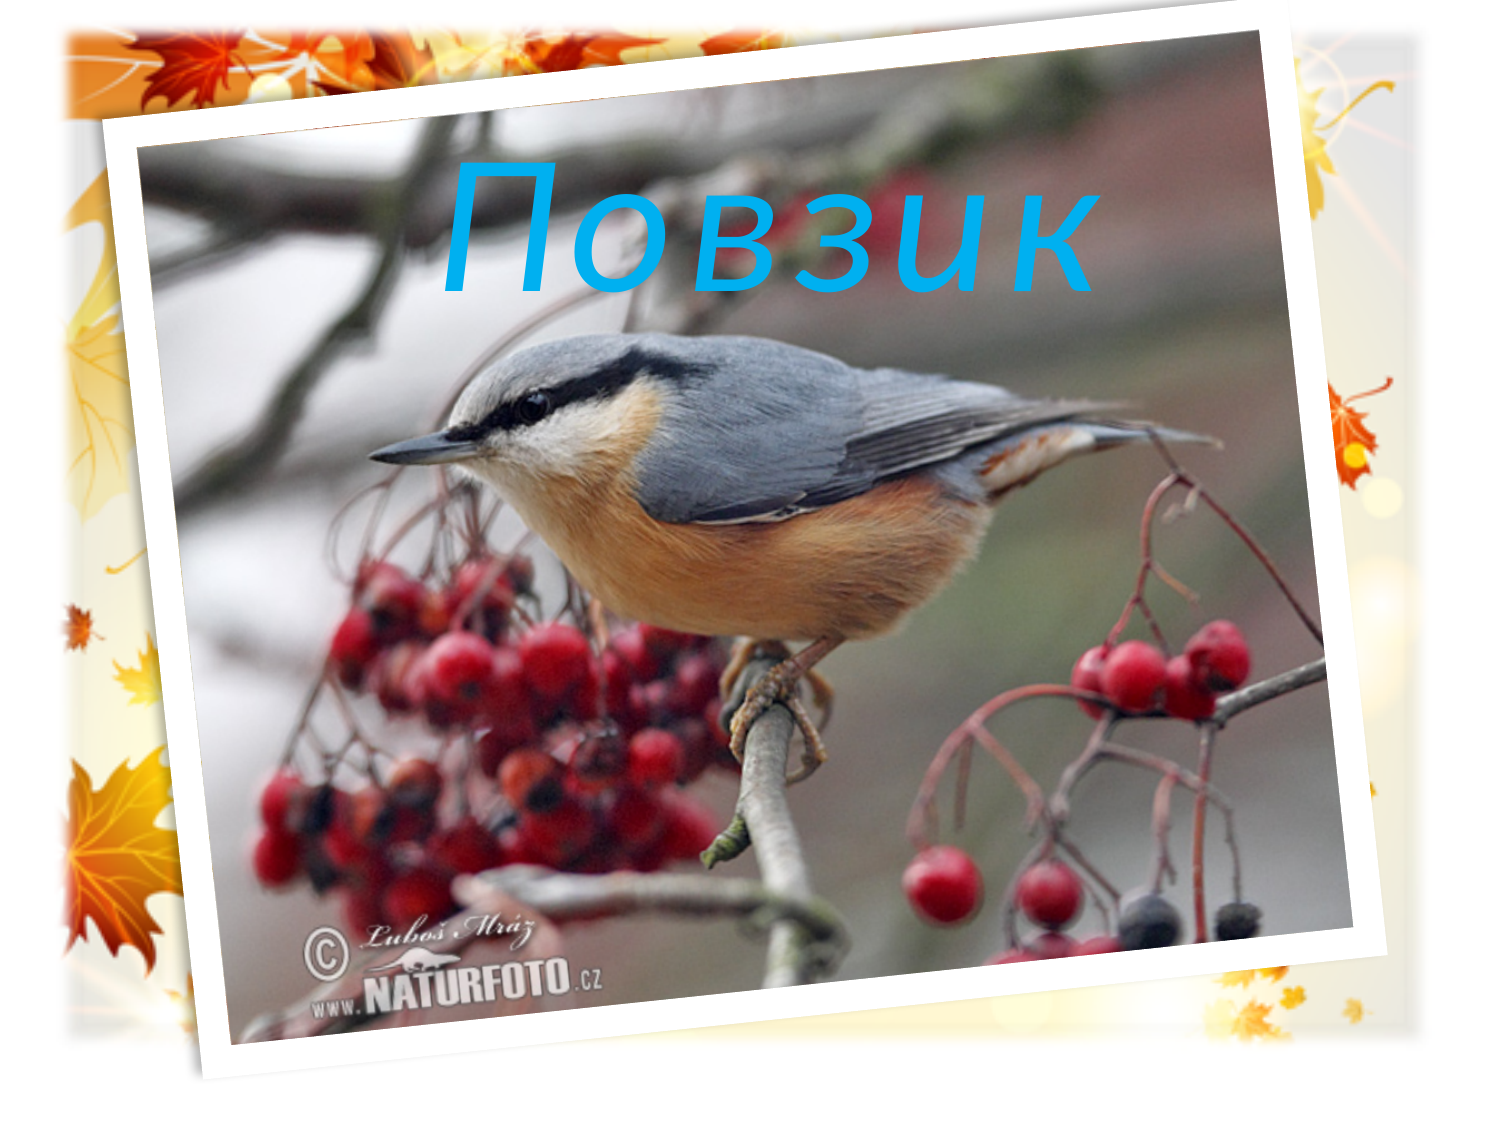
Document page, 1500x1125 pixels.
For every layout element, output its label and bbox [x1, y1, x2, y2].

picture [52, 18, 1438, 1056]
